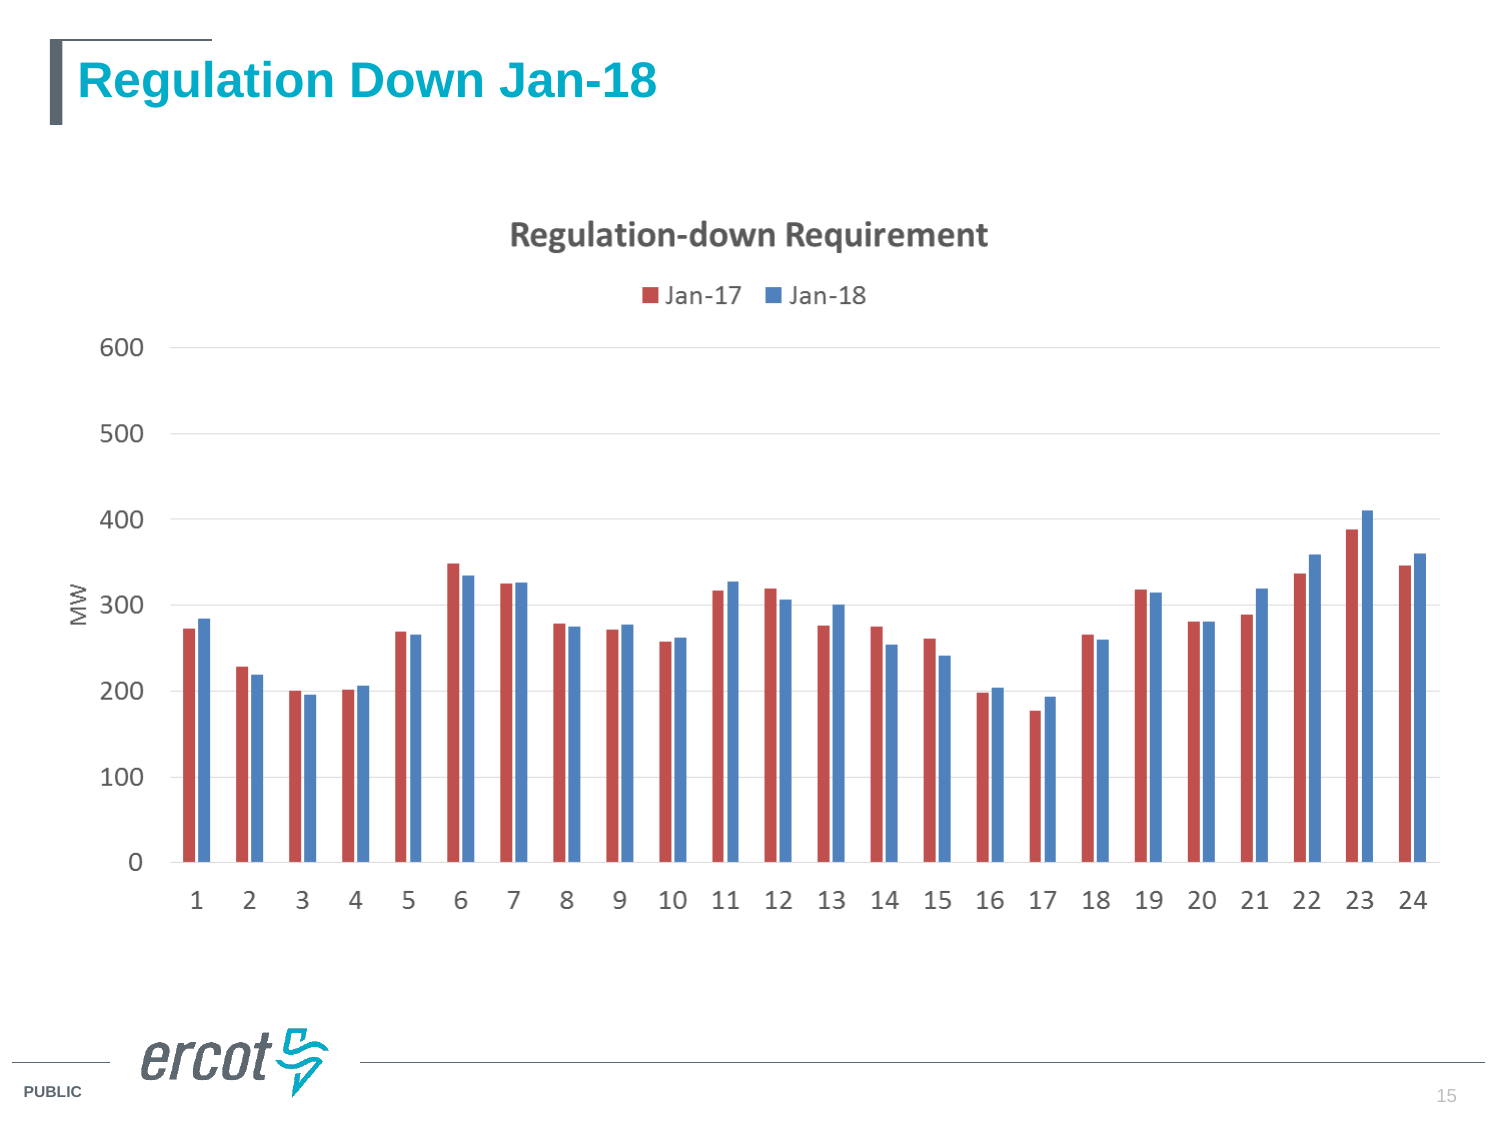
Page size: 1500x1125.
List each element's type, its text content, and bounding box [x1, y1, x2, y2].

picture [137, 1024, 332, 1100]
picture [36, 194, 1464, 931]
title Regulation Down Jan-18 [62, 39, 1450, 125]
